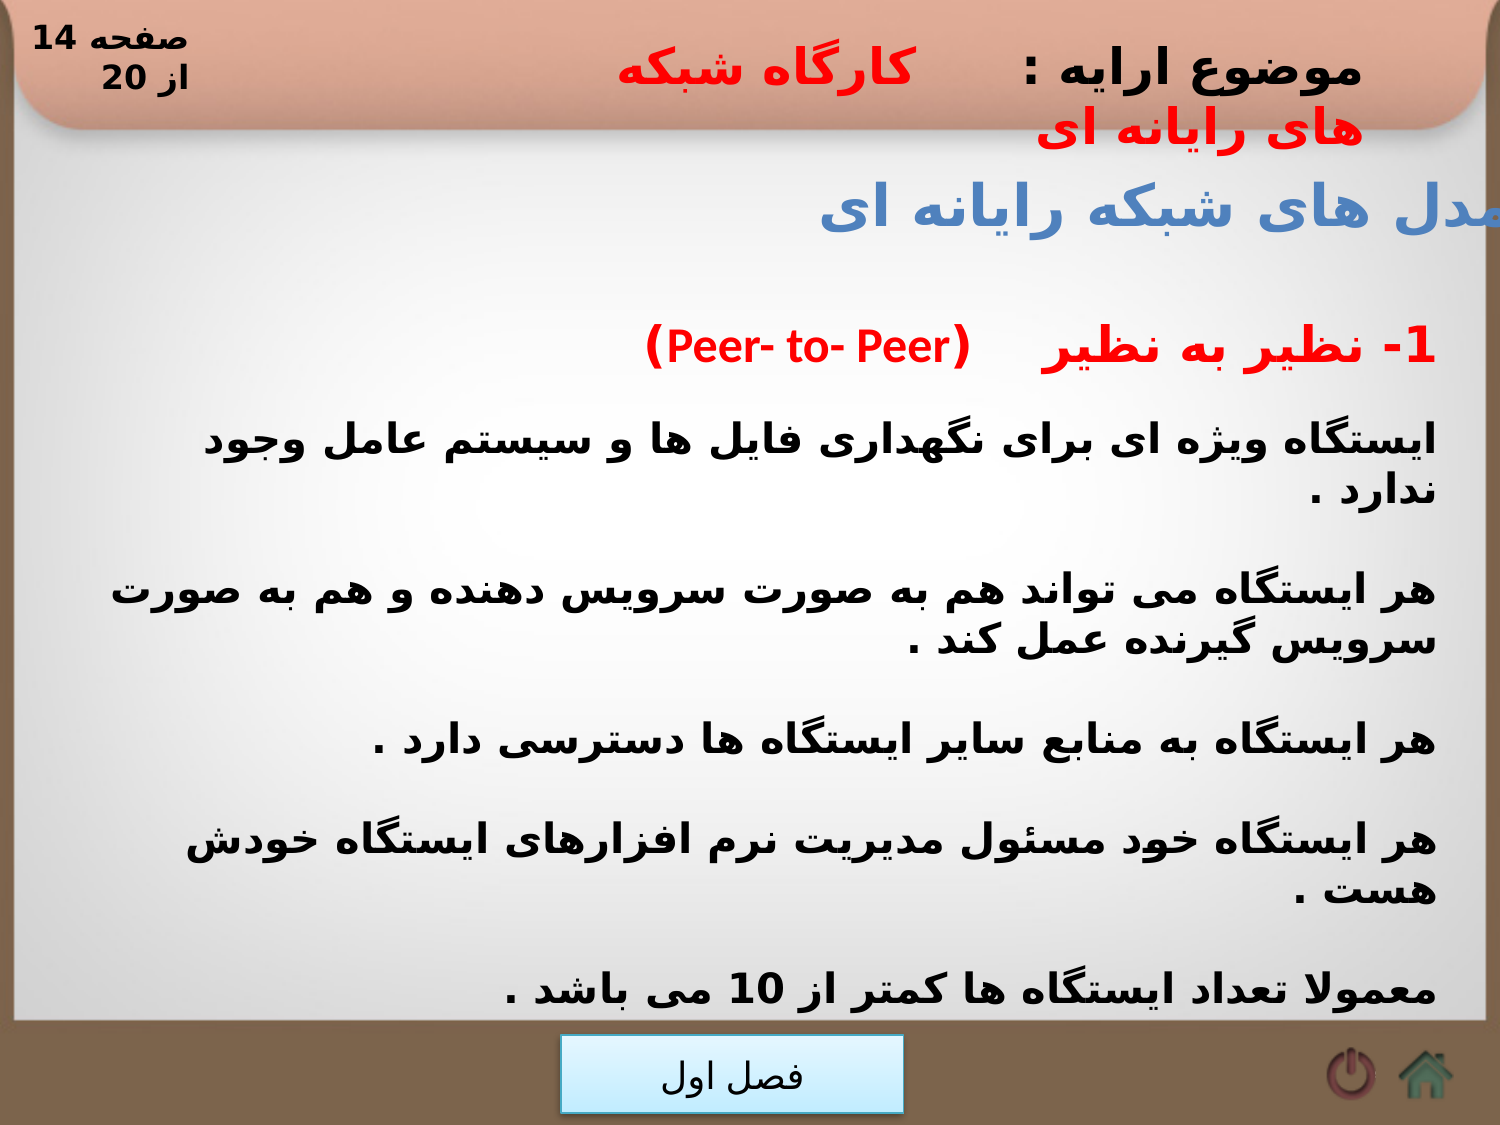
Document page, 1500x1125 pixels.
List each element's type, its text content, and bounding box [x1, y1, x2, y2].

text_box موضوع ارایه : کارگاه شبکه های رایانه ای [585, 26, 1380, 162]
text_box صفحه 14 از 20 [0, 9, 205, 104]
picture [0, 0, 1500, 1125]
text_box فصل اول [560, 1034, 904, 1114]
text_box مدل های شبکه رایانه ای [803, 160, 1500, 246]
text_box 1- نظیر به نظیر (Peer- to- Peer) ایستگاه ویژه ای برای نگهداری فایل ها و سیستم عامل وجود ندارد . هر ایستگاه می تواند هم به صورت سرویس دهنده و هم به صورت سرویس گیرنده عمل کند . هر ایستگاه به منابع سایر ایستگاه ها دسترسی دارد . هر ایستگاه خود مسئول مدیریت نرم افزارهای ایستگاه خودش هست . معمولا تعداد ایستگاه ها کمتر از 10 می باشد . [76, 304, 1454, 1020]
